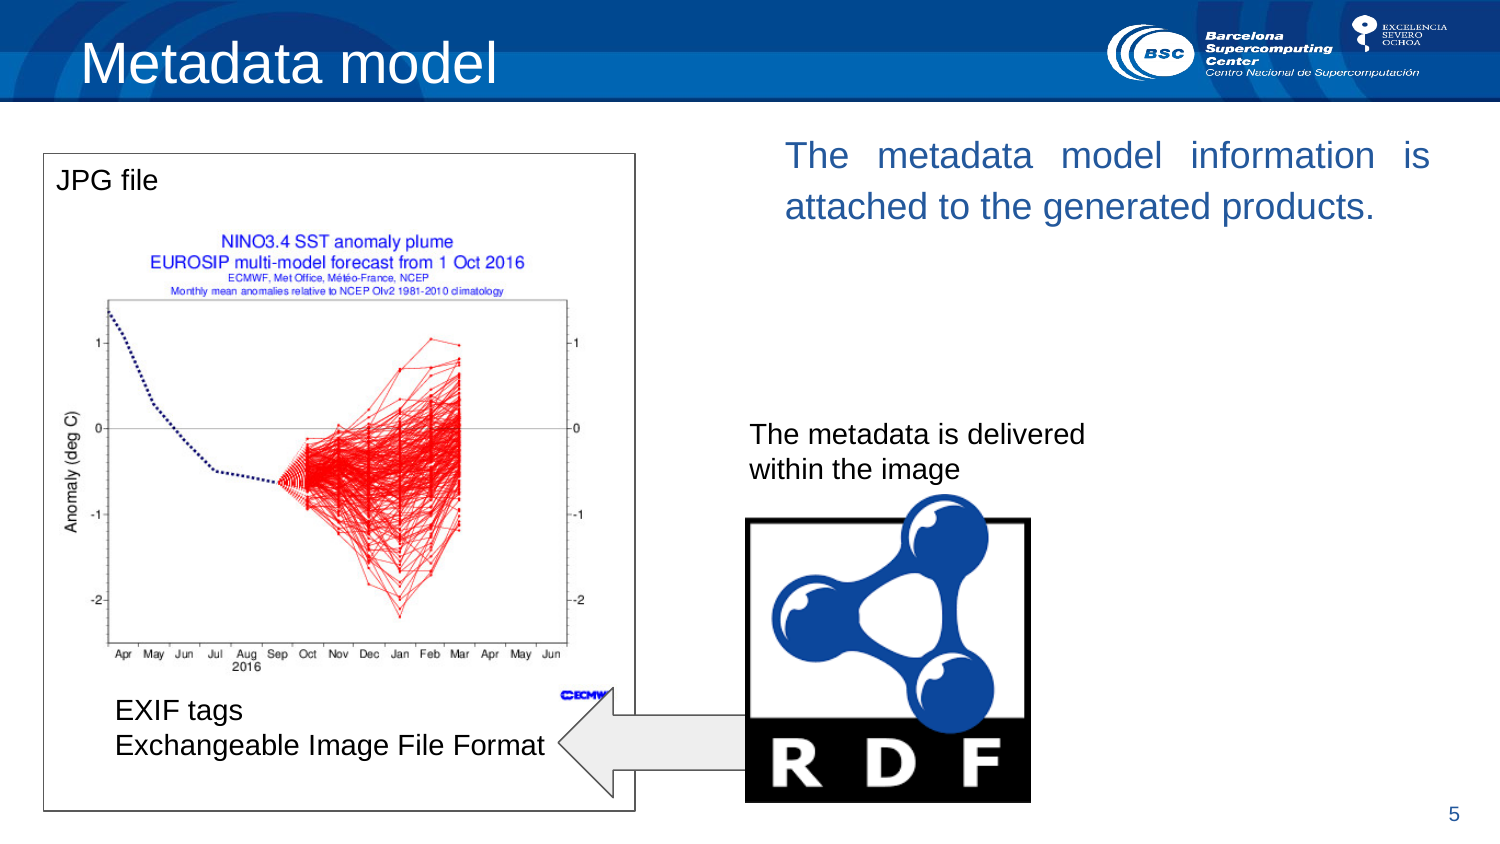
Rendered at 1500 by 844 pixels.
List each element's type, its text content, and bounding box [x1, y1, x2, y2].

text_box JPG file [41, 128, 534, 230]
text_box The metadata is delivered within the image [734, 204, 769, 697]
picture [59, 228, 618, 707]
text_box [592, 771, 636, 812]
picture [0, 0, 1500, 102]
text_box EXIF tags Exchangeable Image File Format [99, 713, 592, 812]
text_box The metadata model information is attached to the generated products. [769, 109, 1446, 712]
text_box [534, 153, 636, 715]
picture [745, 493, 1031, 803]
title Metadata model [65, 17, 1081, 102]
text_box [43, 230, 99, 812]
text_box [558, 713, 740, 798]
